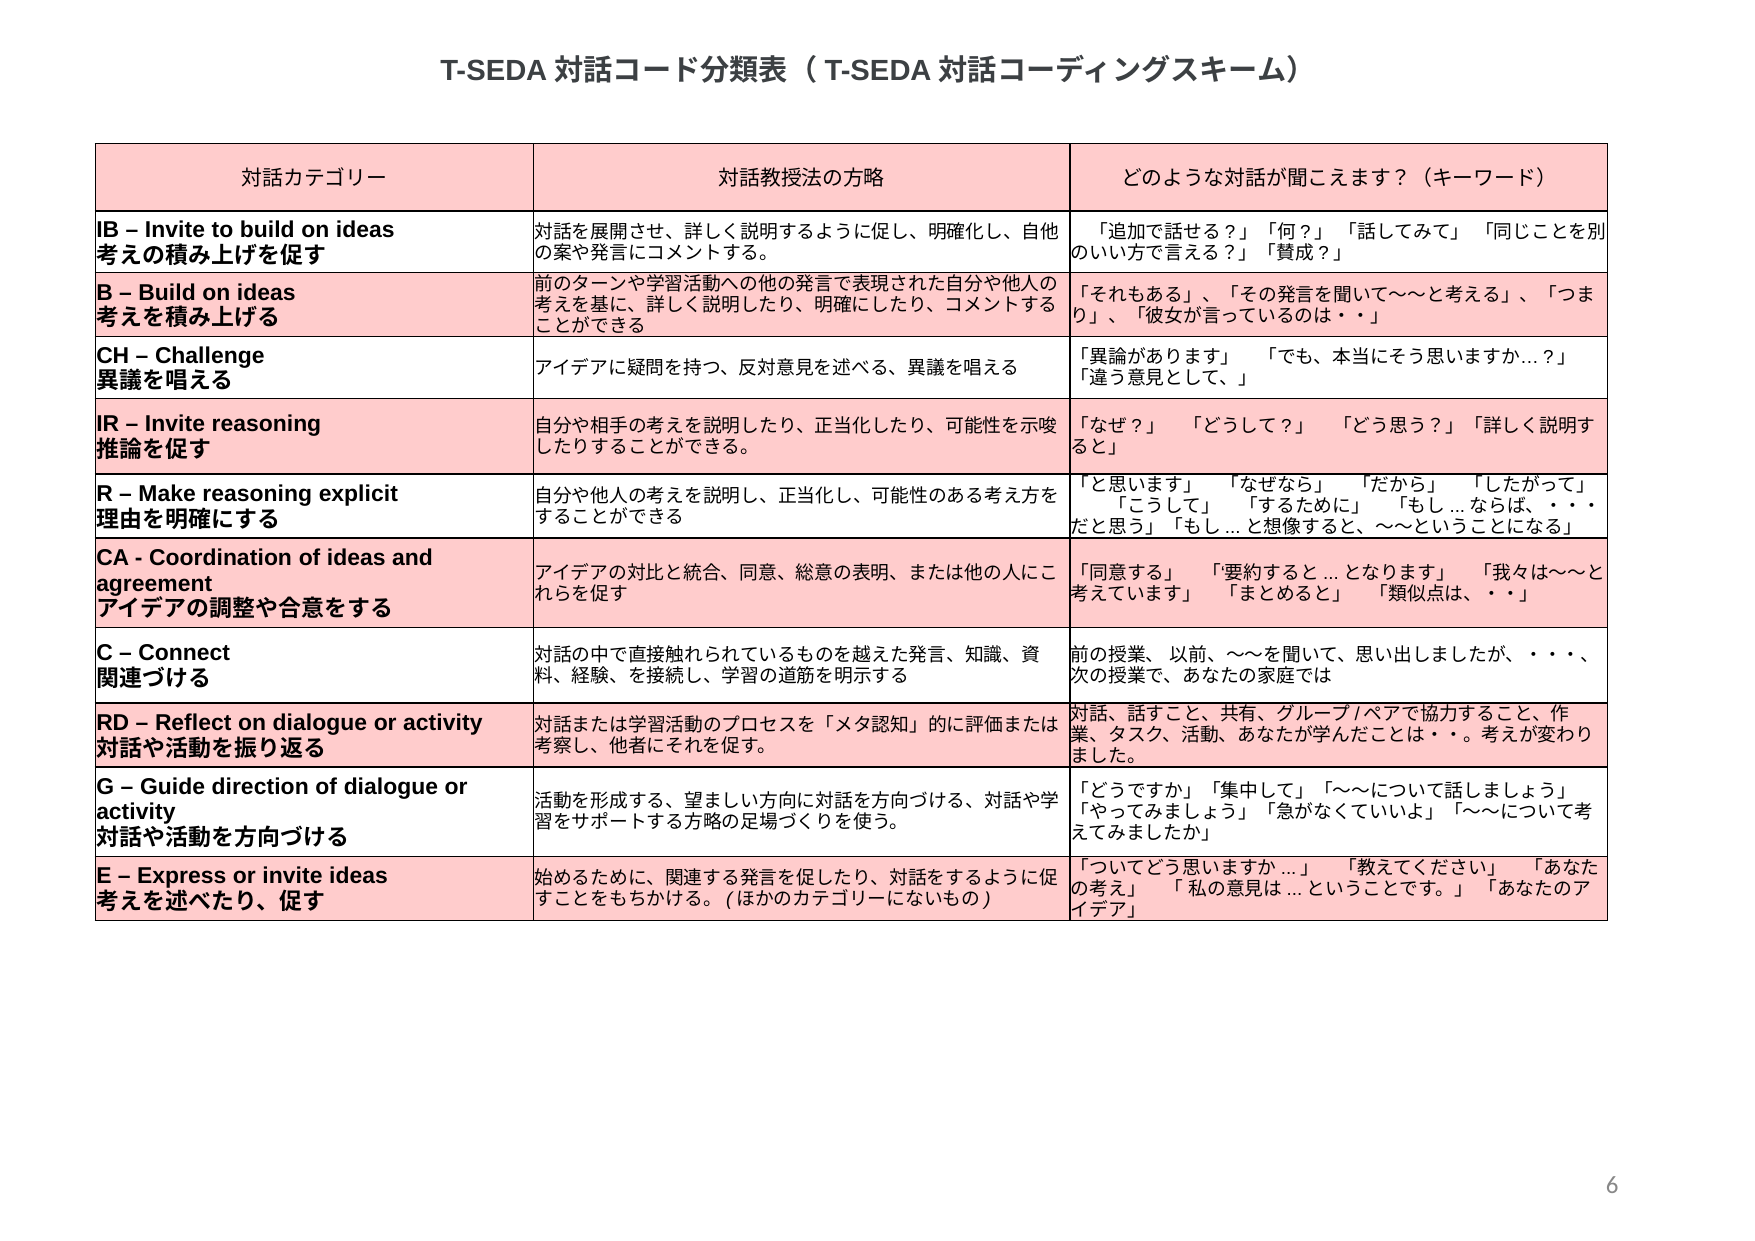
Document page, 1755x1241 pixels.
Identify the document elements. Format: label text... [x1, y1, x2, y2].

table_cell 「追加で話せる?」「何?」 「話してみて」 「同じことを別のいい方で言える？」「賛成?」 [1071, 212, 1607, 272]
table_cell アイデアの対比と統合、同意、総意の表明、または他の人にこれらを促す [534, 539, 1069, 627]
table_header 対話カテゴリー [96, 144, 533, 210]
table_cell 活動を形成する、望ましい方向に対話を方向づける、対話や学習をサポートする方略の足場づくりを使う。 [534, 768, 1069, 856]
table_cell 「なぜ?」 「どうして?」 「どう思う？」「詳しく説明すると」 [1071, 399, 1607, 473]
table_cell 「ついてどう思いますか...」 「教えてください」 「あなたの考え」 「 私の意見は...ということです。」 「あなたのアイデア」 [1071, 857, 1607, 920]
table_cell G – Guide direction of dialogue or activity 対話や活動を方向づける [96, 768, 533, 856]
table_cell B – Build on ideas 考えを積み上げる [96, 273, 533, 336]
slide_number 6 [1238, 1149, 1634, 1216]
table_cell 前のターンや学習活動への他の発言で表現された自分や他人の考えを基に、詳しく説明したり、明確にしたり、コメントすることができる [534, 273, 1069, 336]
table_cell 始めるために、関連する発言を促したり、対話をするように促すことをもちかける。(ほかのカテゴリーにないもの) [534, 857, 1069, 920]
table_cell IR – Invite reasoning 推論を促す [96, 399, 533, 473]
table_cell 「それもある」、「その発言を聞いて～～と考える」、「つまり」、「彼女が言っているのは・・」 [1071, 273, 1607, 336]
table_cell 自分や他人の考えを説明し、正当化し、可能性のある考え方をすることができる [534, 475, 1069, 537]
text_box T-SEDA対話コード分類表（T-SEDA対話コーディングスキーム） [120, 33, 1634, 109]
table_cell 前の授業、 以前、～～を聞いて、思い出しましたが、・・・、次の授業で、あなたの家庭では [1071, 628, 1607, 702]
table_cell 「同意する」 「‘要約すると...となります」 「我々は～～と考えています」 「まとめると」 「類似点は、・・」 [1071, 539, 1607, 627]
table_cell 対話または学習活動のプロセスを「メタ認知」的に評価または考察し、他者にそれを促す。 [534, 704, 1069, 766]
table_cell 「と思います」 「なぜなら」 「だから」 「したがって」 「こうして」 「するために」 「もし...ならば、・・・だと思う」「もし...と想像すると、～～ということになる」 [1071, 475, 1607, 537]
table_cell C – Connect 関連づける [96, 628, 533, 702]
table_cell CA - Coordination of ideas and agreement アイデアの調整や合意をする [96, 539, 533, 627]
table_cell E – Express or invite ideas 考えを述べたり、促す [96, 857, 533, 920]
table_cell 対話の中で直接触れられているものを越えた発言、知識、資料、経験、を接続し、学習の道筋を明示する [534, 628, 1069, 702]
table_cell 「異論があります」 「でも、本当にそう思いますか…?」「違う意見として、」 [1071, 337, 1607, 398]
table_cell RD – Reflect on dialogue or activity 対話や活動を振り返る [96, 704, 533, 766]
table_header 対話教授法の方略 [534, 144, 1069, 210]
table_cell IB – Invite to build on ideas 考えの積み上げを促す [96, 212, 533, 272]
table_cell アイデアに疑問を持つ、反対意見を述べる、異議を唱える [534, 337, 1069, 398]
table_cell CH – Challenge 異議を唱える [96, 337, 533, 398]
table_header どのような対話が聞こえます？（キーワード） [1071, 144, 1607, 210]
table_cell 対話を展開させ、詳しく説明するように促し、明確化し、自他の案や発言にコメントする。 [534, 212, 1069, 272]
table_cell 「どうですか」「集中して」「～～について話しましょう」「やってみましょう」「急がなくていいよ」「～～について考えてみましたか」 [1071, 768, 1607, 856]
table_cell 自分や相手の考えを説明したり、正当化したり、可能性を示唆したりすることができる。 [534, 399, 1069, 473]
table_cell 対話、話すこと、共有、グループ/ペアで協力すること、作業、タスク、活動、あなたが学んだことは・・。考えが変わりました。 [1071, 704, 1607, 766]
table_cell R – Make reasoning explicit 理由を明確にする [96, 475, 533, 537]
